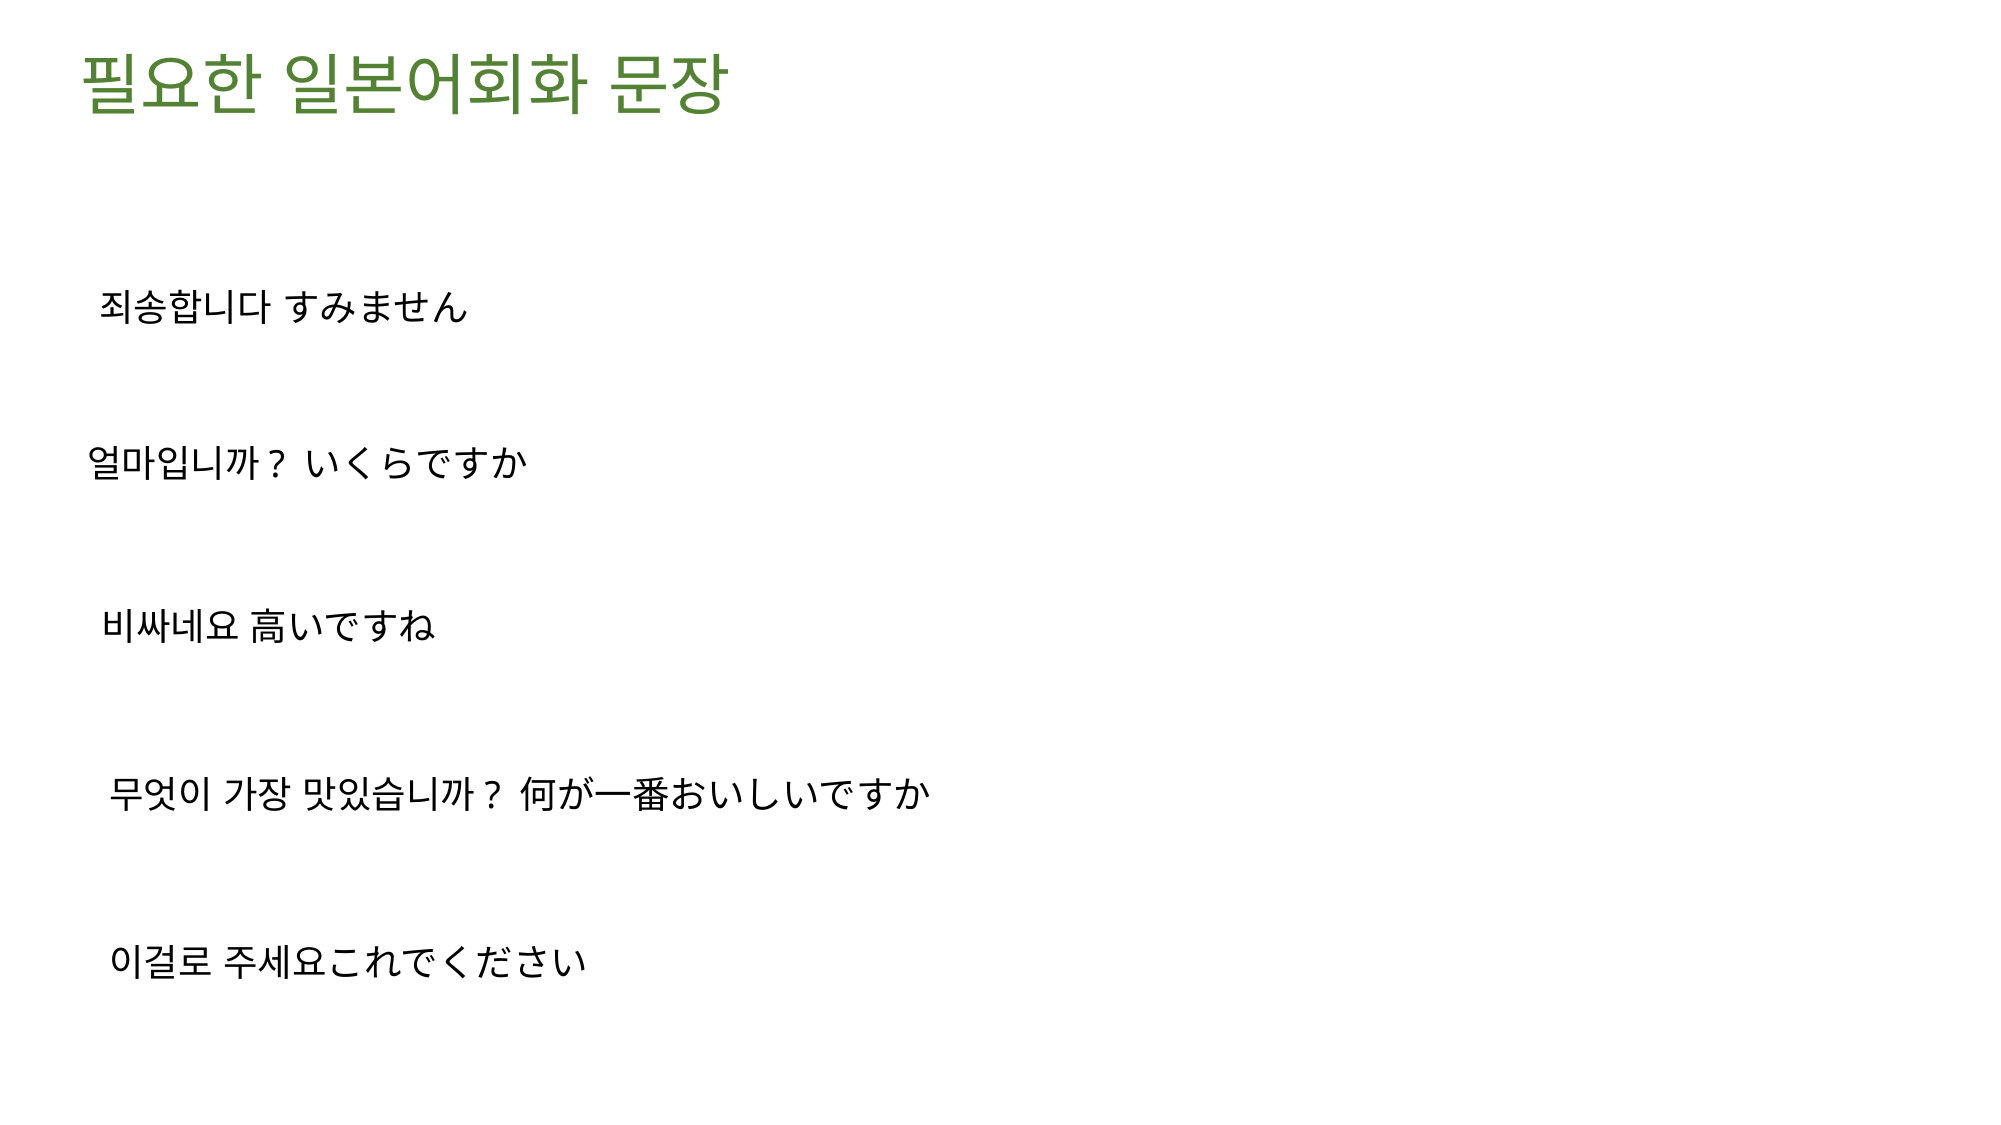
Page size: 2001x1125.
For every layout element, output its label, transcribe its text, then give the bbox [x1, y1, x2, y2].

text_box 이걸로 주세요これでください [94, 931, 604, 992]
text_box 비싸네요 高いですね [86, 595, 452, 656]
text_box 얼마입니까? いくらですか [72, 432, 543, 492]
text_box 필요한 일본어회화 문장 [64, 35, 747, 131]
text_box 무엇이 가장 맛있습니까? 何が一番おいしいですか [94, 763, 946, 824]
text_box 죄송합니다 すみません [84, 276, 484, 336]
